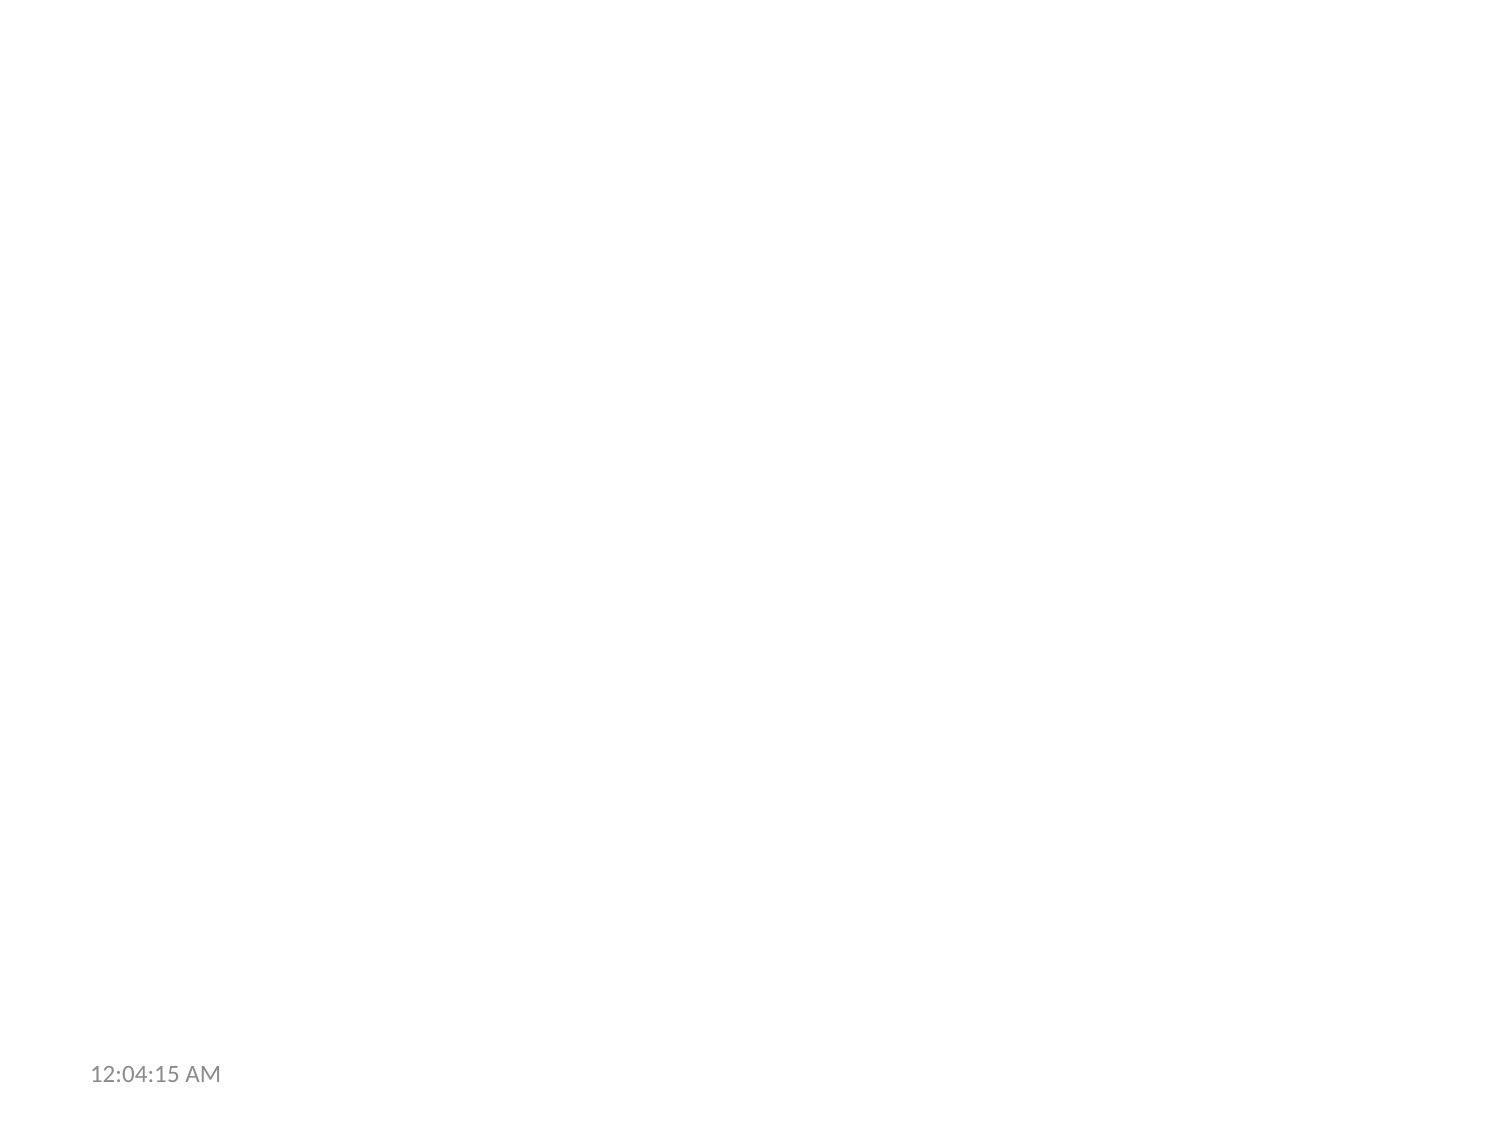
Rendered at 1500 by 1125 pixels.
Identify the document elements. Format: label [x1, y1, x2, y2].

slide_number [75, 1042, 425, 1103]
